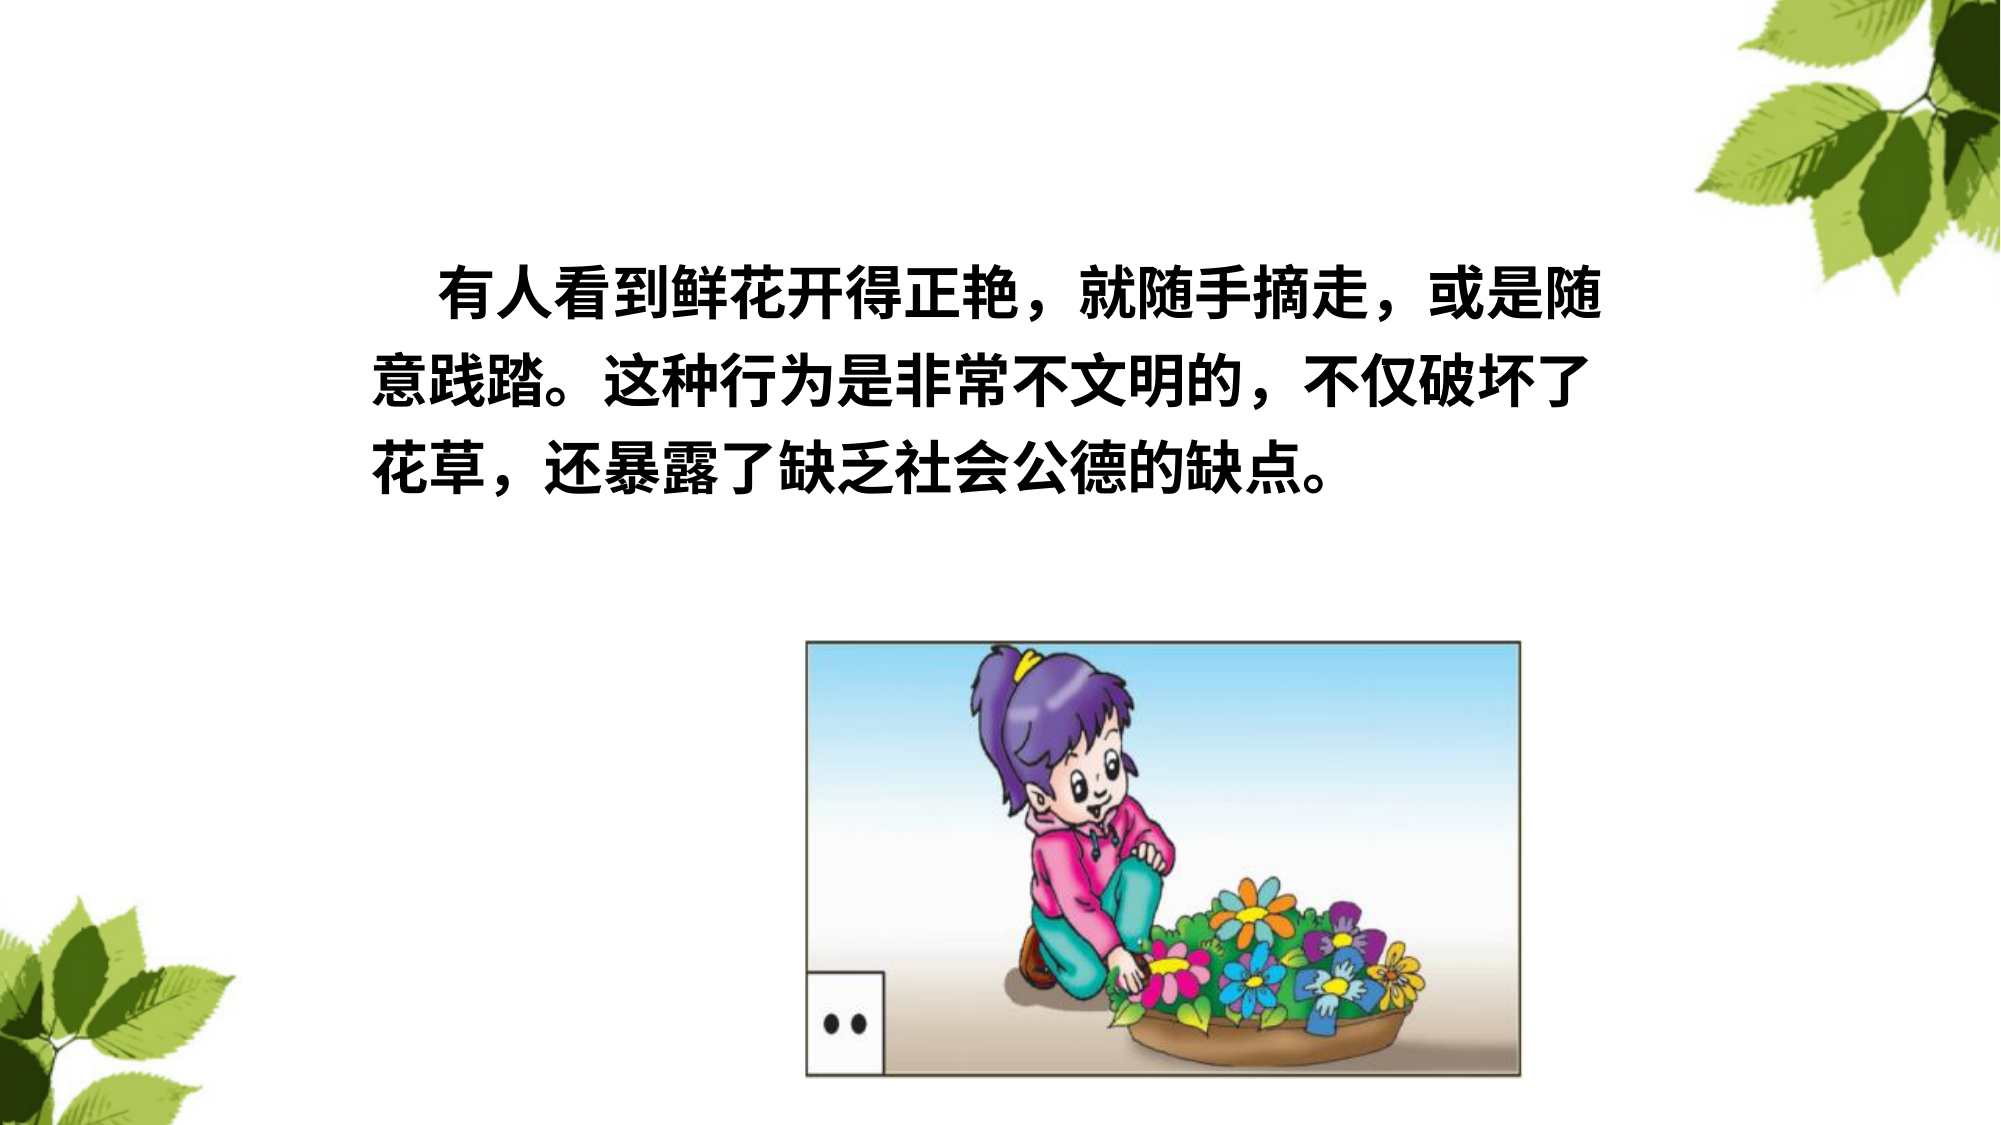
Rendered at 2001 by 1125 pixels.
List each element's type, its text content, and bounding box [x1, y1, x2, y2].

picture [1687, 0, 2001, 303]
text_box 有人看到鲜花开得正艳，就随手摘走，或是随意践踏。这种行为是非常不文明的，不仅破坏了花草，还暴露了缺乏社会公德的缺点。 [355, 231, 1645, 618]
picture [0, 890, 242, 1125]
picture [805, 640, 1523, 1079]
